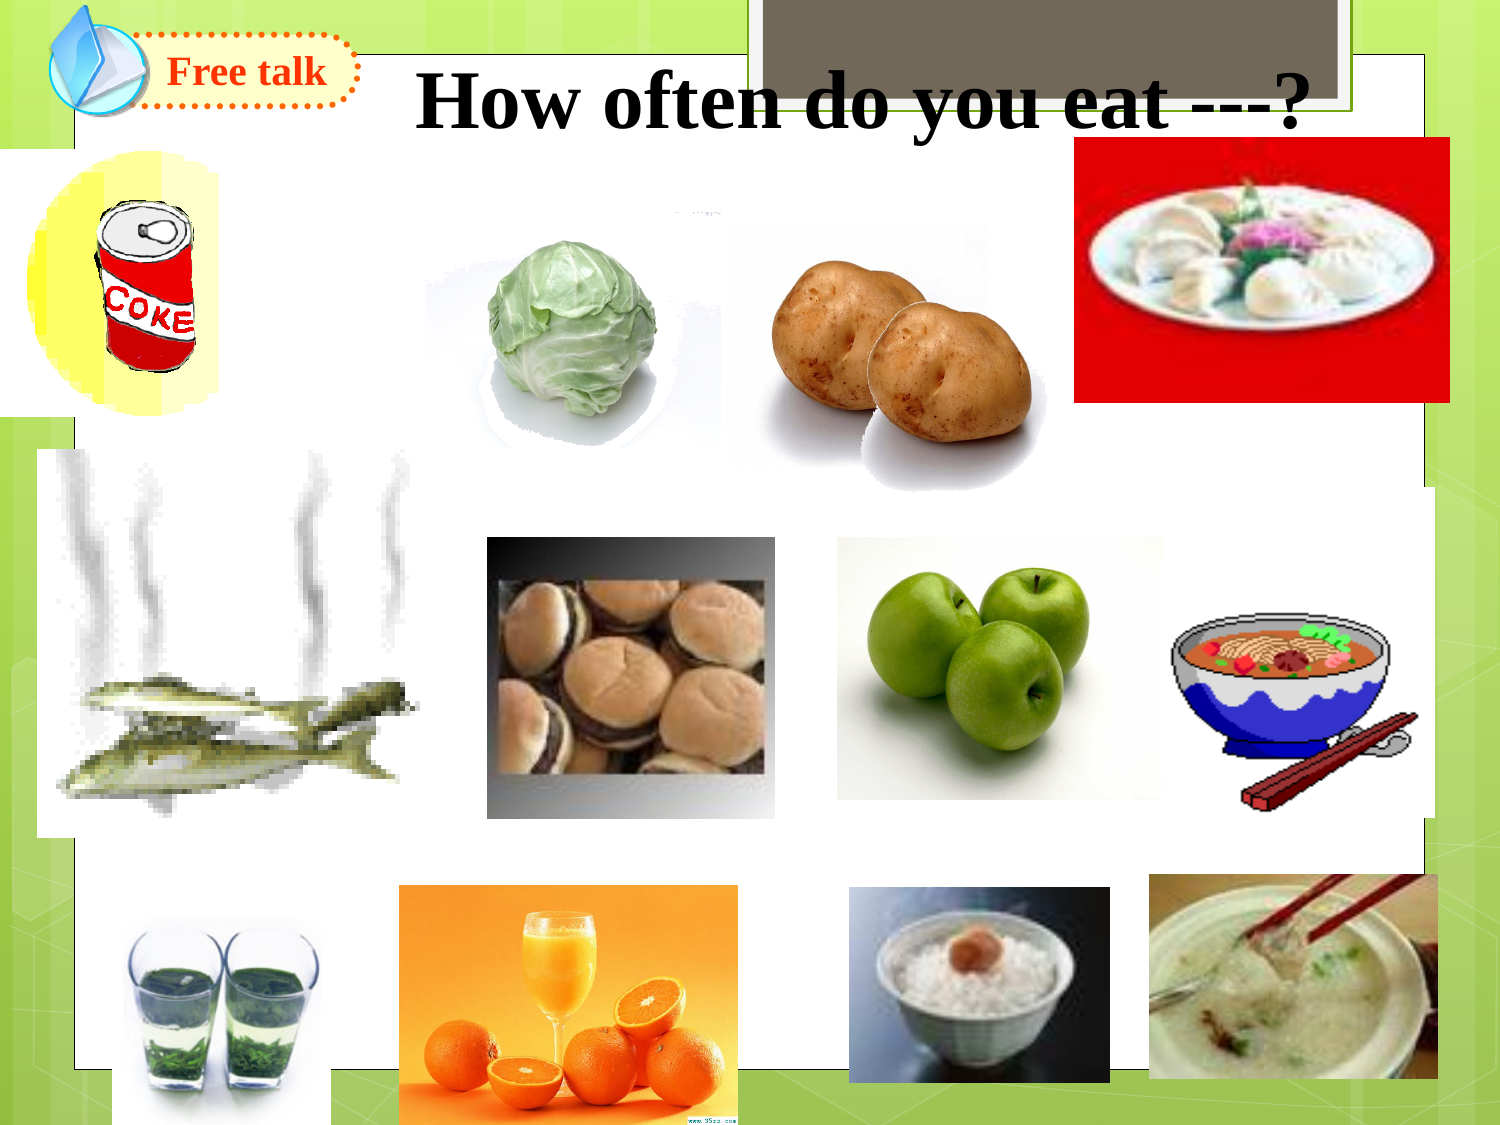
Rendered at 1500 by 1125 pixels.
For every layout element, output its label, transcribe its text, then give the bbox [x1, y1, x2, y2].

picture [0, 149, 301, 417]
picture [849, 887, 1111, 1083]
text_box How often do you eat ---? [400, 37, 1331, 153]
picture [487, 537, 776, 819]
picture [1074, 137, 1451, 404]
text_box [37, 0, 388, 114]
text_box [724, 224, 1068, 497]
picture [424, 212, 721, 448]
picture [399, 884, 738, 1125]
picture [1149, 874, 1438, 1079]
picture [112, 914, 331, 1125]
picture [837, 487, 1435, 819]
picture [37, 449, 426, 838]
